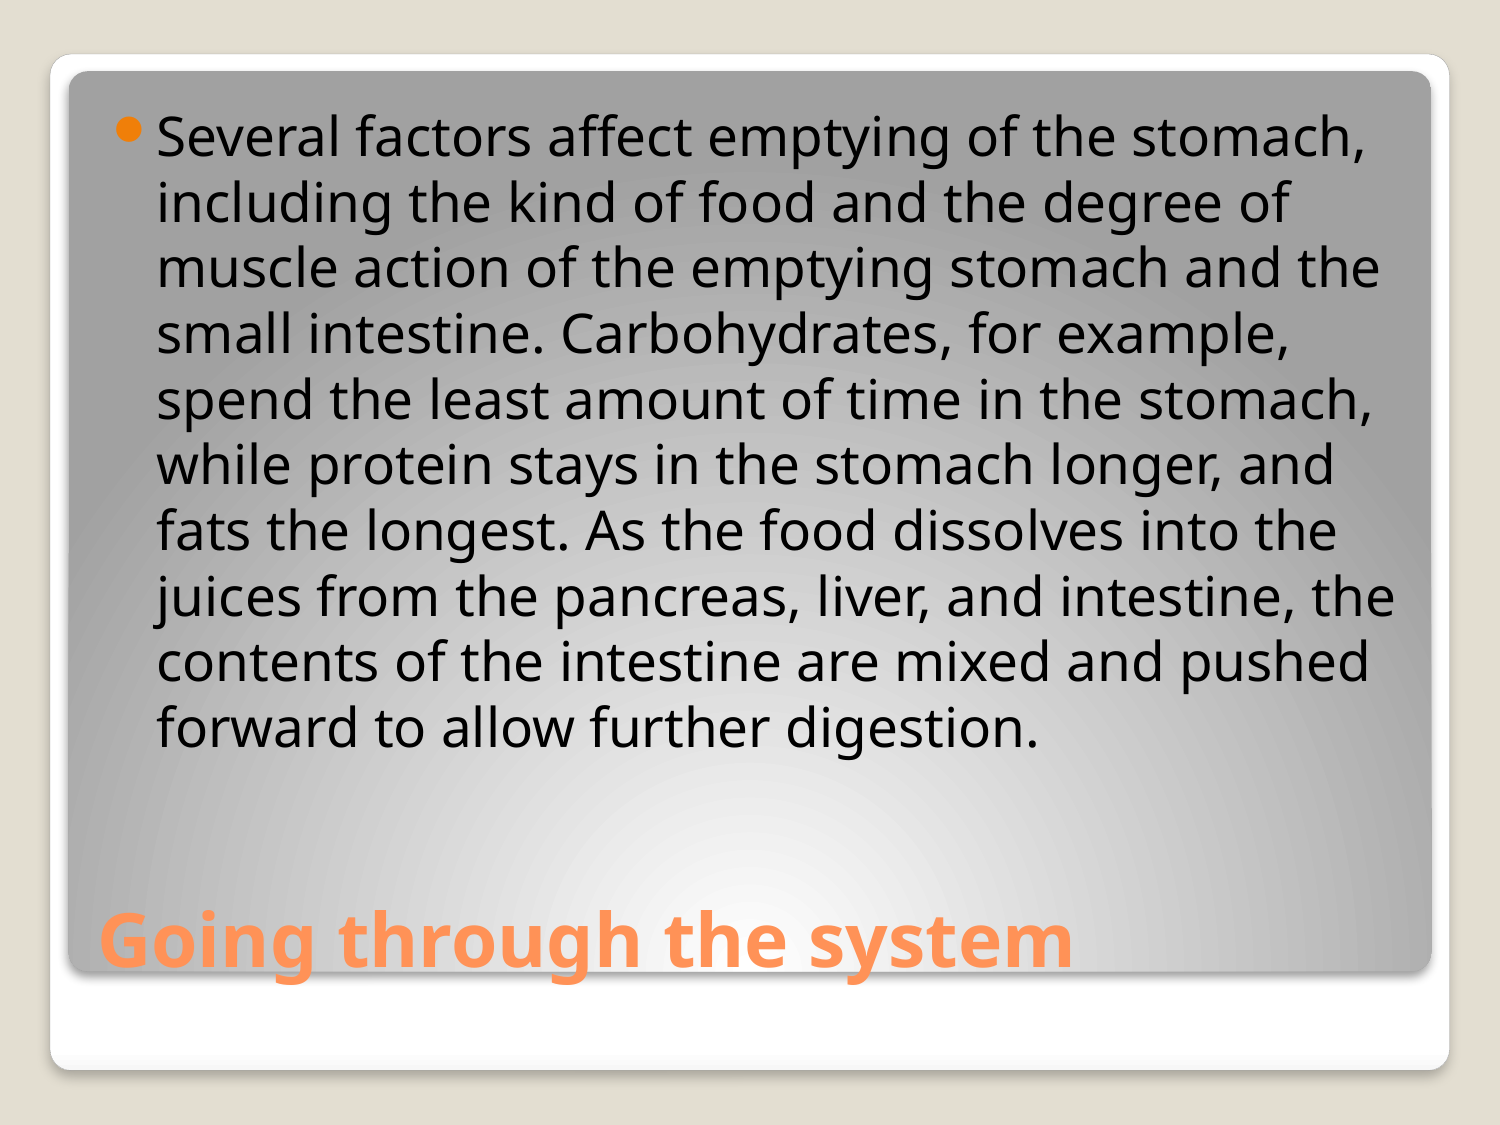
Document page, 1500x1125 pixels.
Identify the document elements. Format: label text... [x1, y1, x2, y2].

title Going through the system [82, 817, 1425, 990]
list Several factors affect emptying of the stomach, including the kind of food and the degree of muscle action of the emptying stomach and the small intestine. Carbohydrates, for example, spend the least amount of time in the stomach, while protein stays in the stomach longer, and fats the longest. As the food dissolves into the juices from the pancreas, liver, and intestine, the contents of the intestine are mixed and pushed forward to allow further digestion. [82, 86, 1425, 774]
